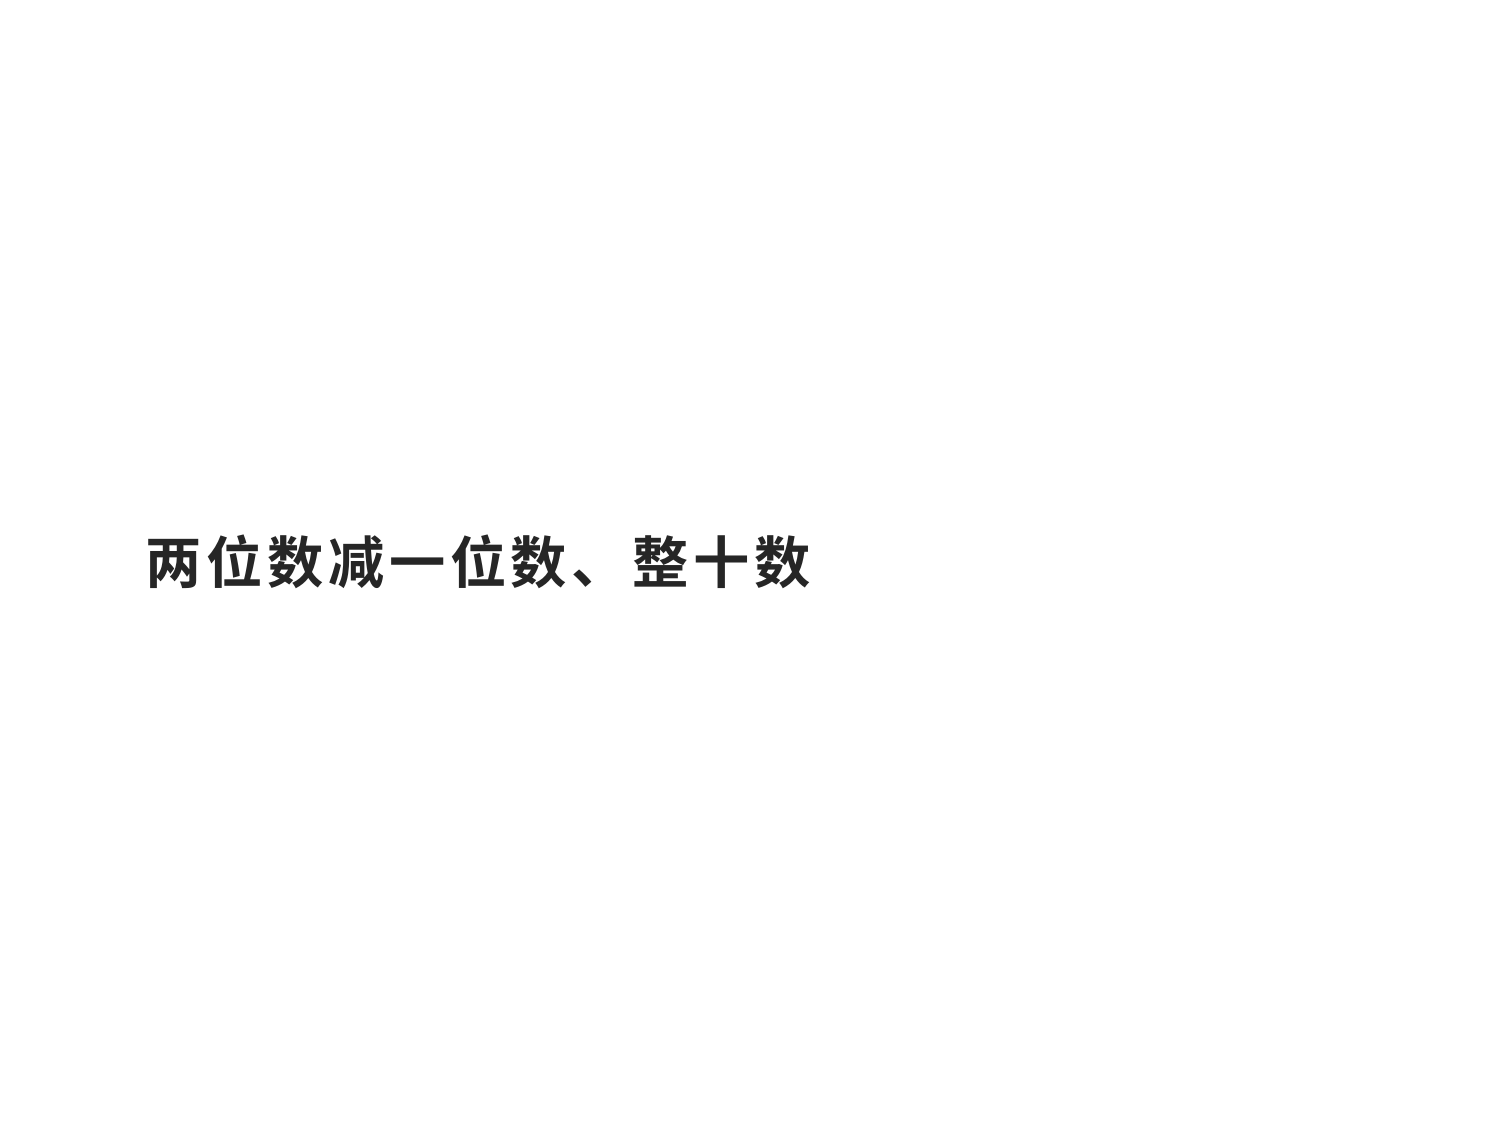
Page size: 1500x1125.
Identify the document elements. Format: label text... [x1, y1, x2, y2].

title 两位数减一位数、整十数 [131, 452, 1369, 670]
